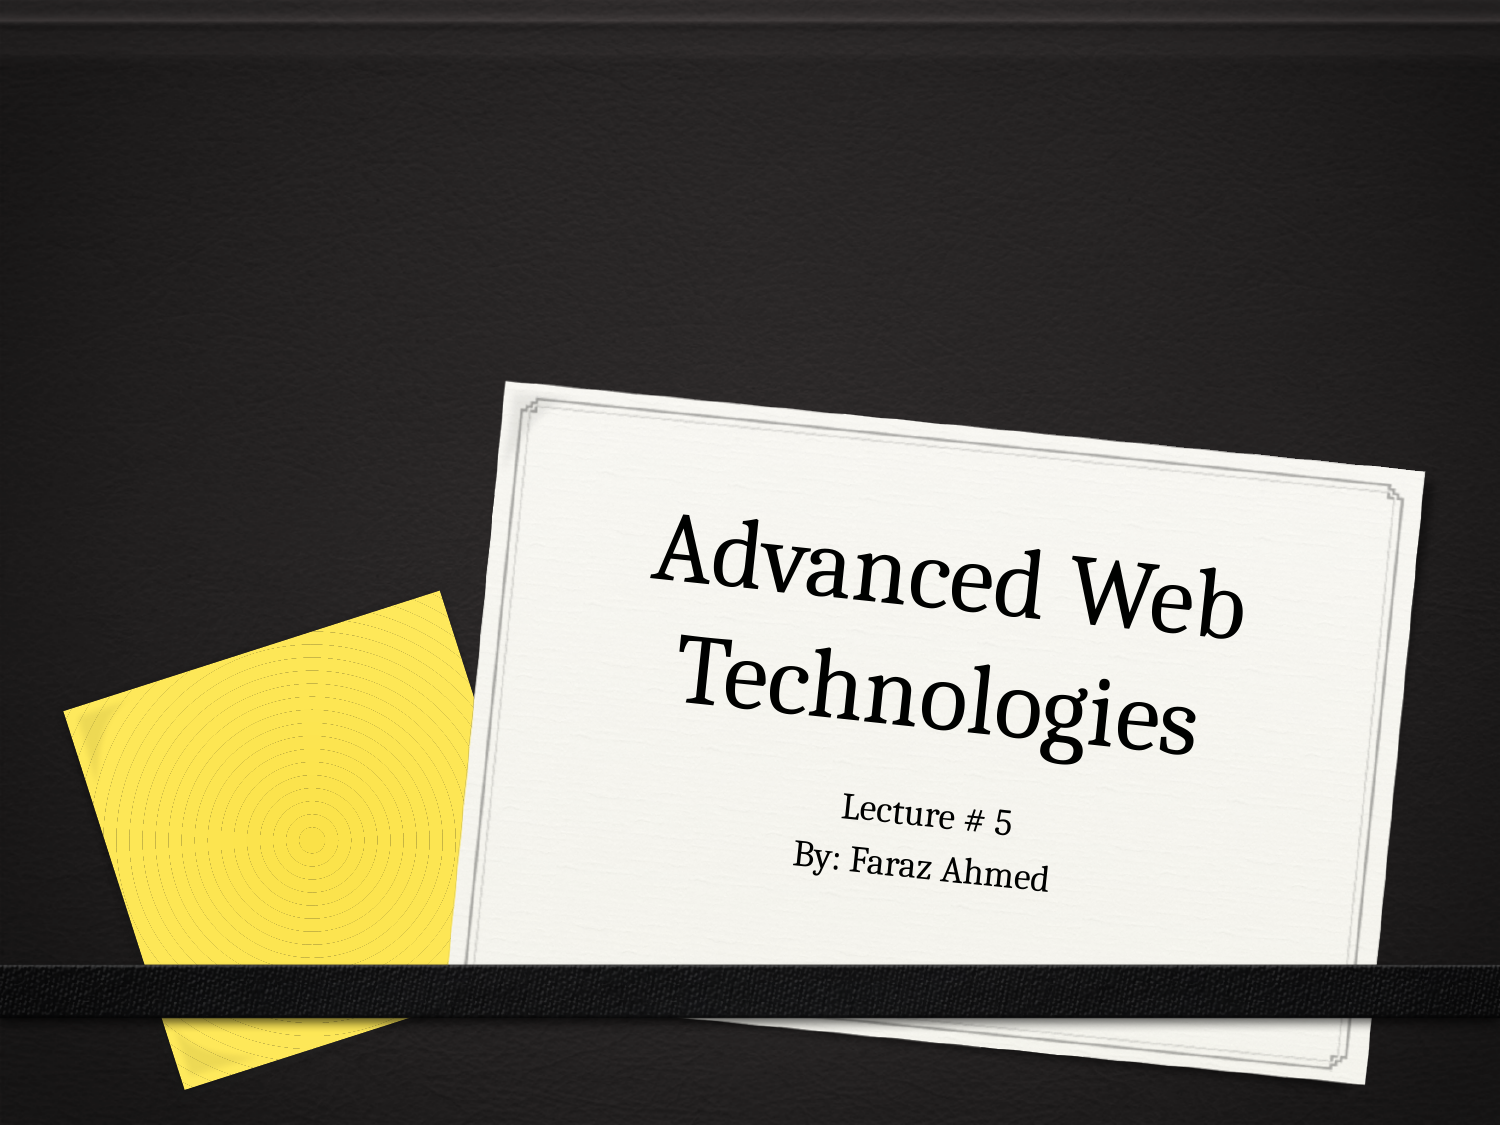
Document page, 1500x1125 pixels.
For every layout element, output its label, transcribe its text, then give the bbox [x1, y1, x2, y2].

title Advanced Web Technologies [536, 453, 1355, 798]
subtitle Lecture # 5 By: Faraz Ahmed [518, 740, 1326, 994]
picture [0, 379, 1500, 1102]
picture [69, 693, 157, 788]
